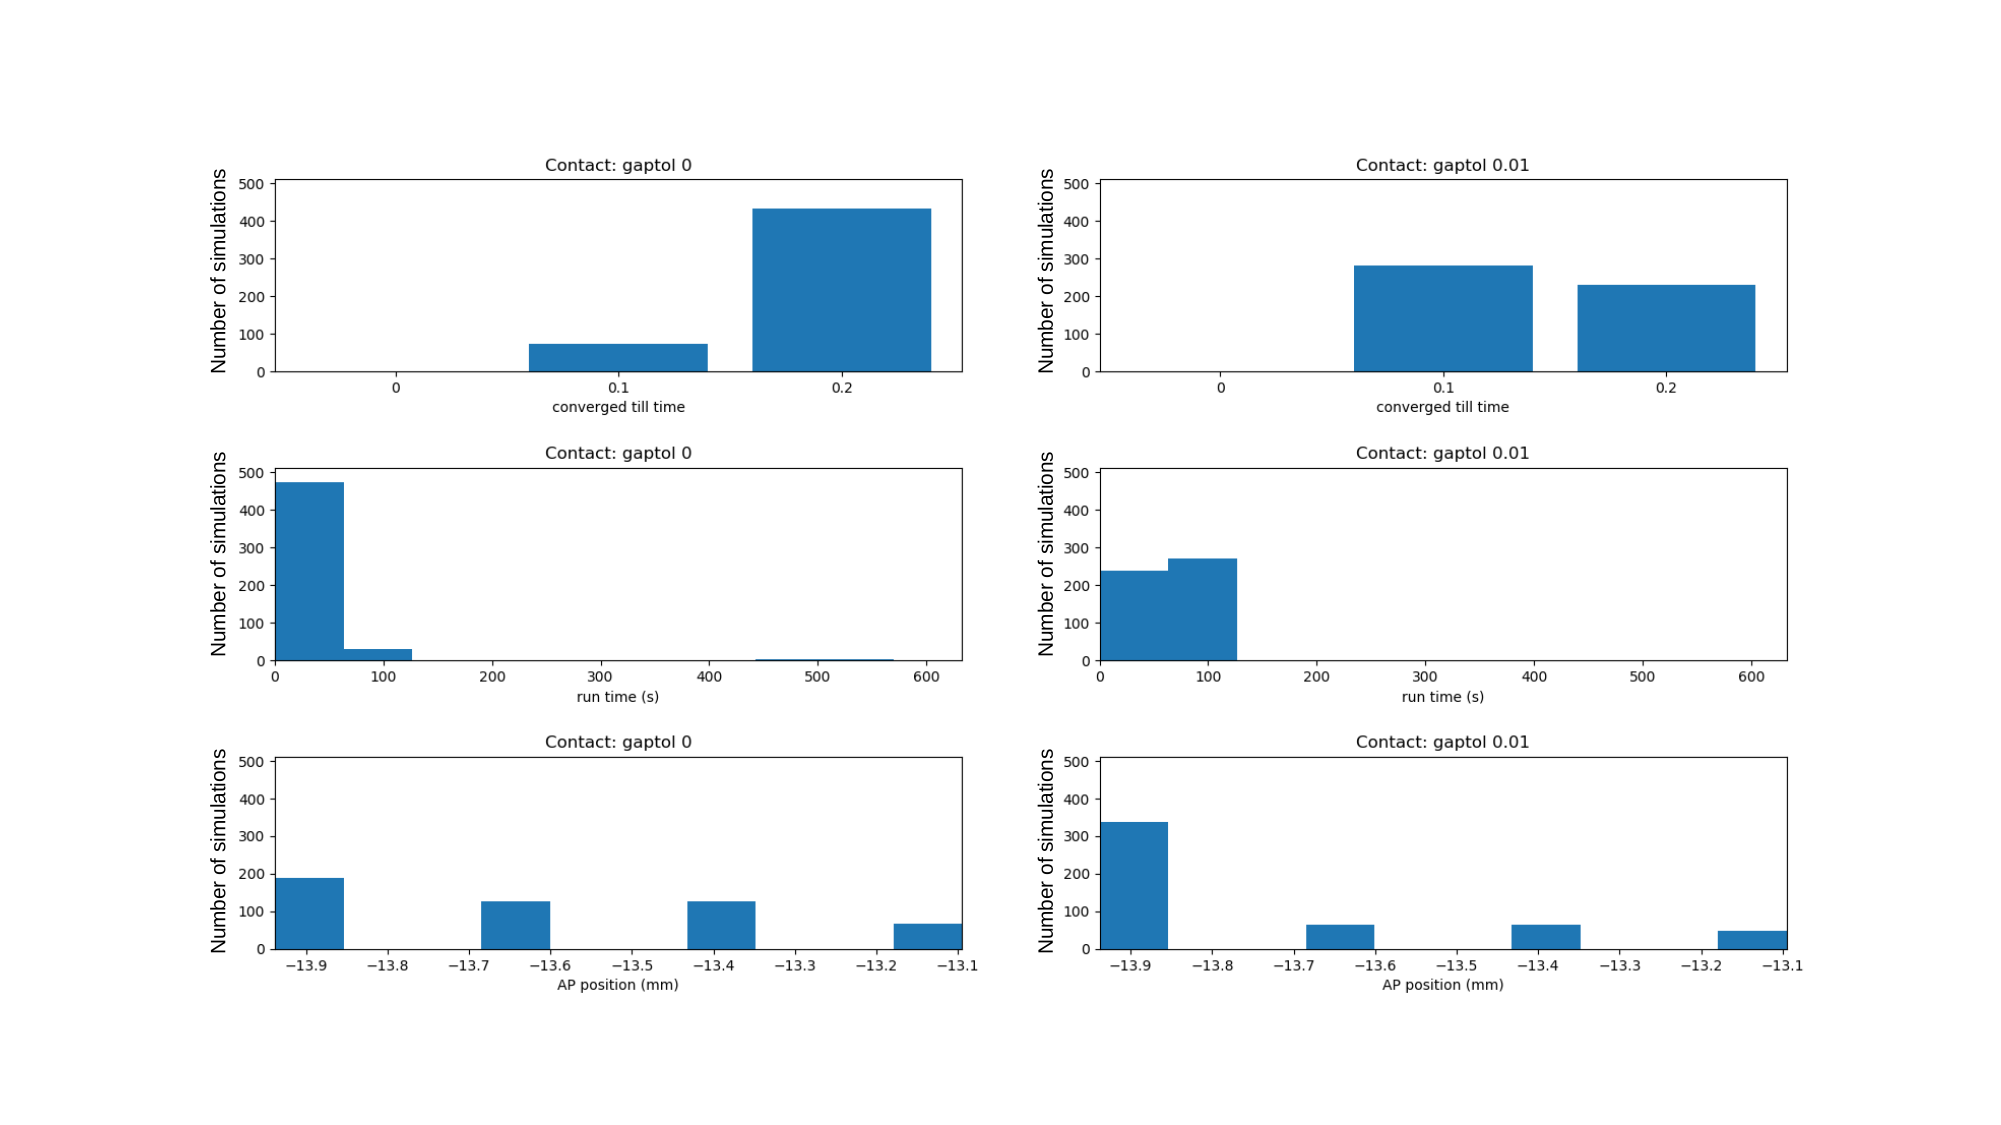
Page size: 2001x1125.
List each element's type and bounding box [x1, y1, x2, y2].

picture [31, 59, 1982, 1059]
